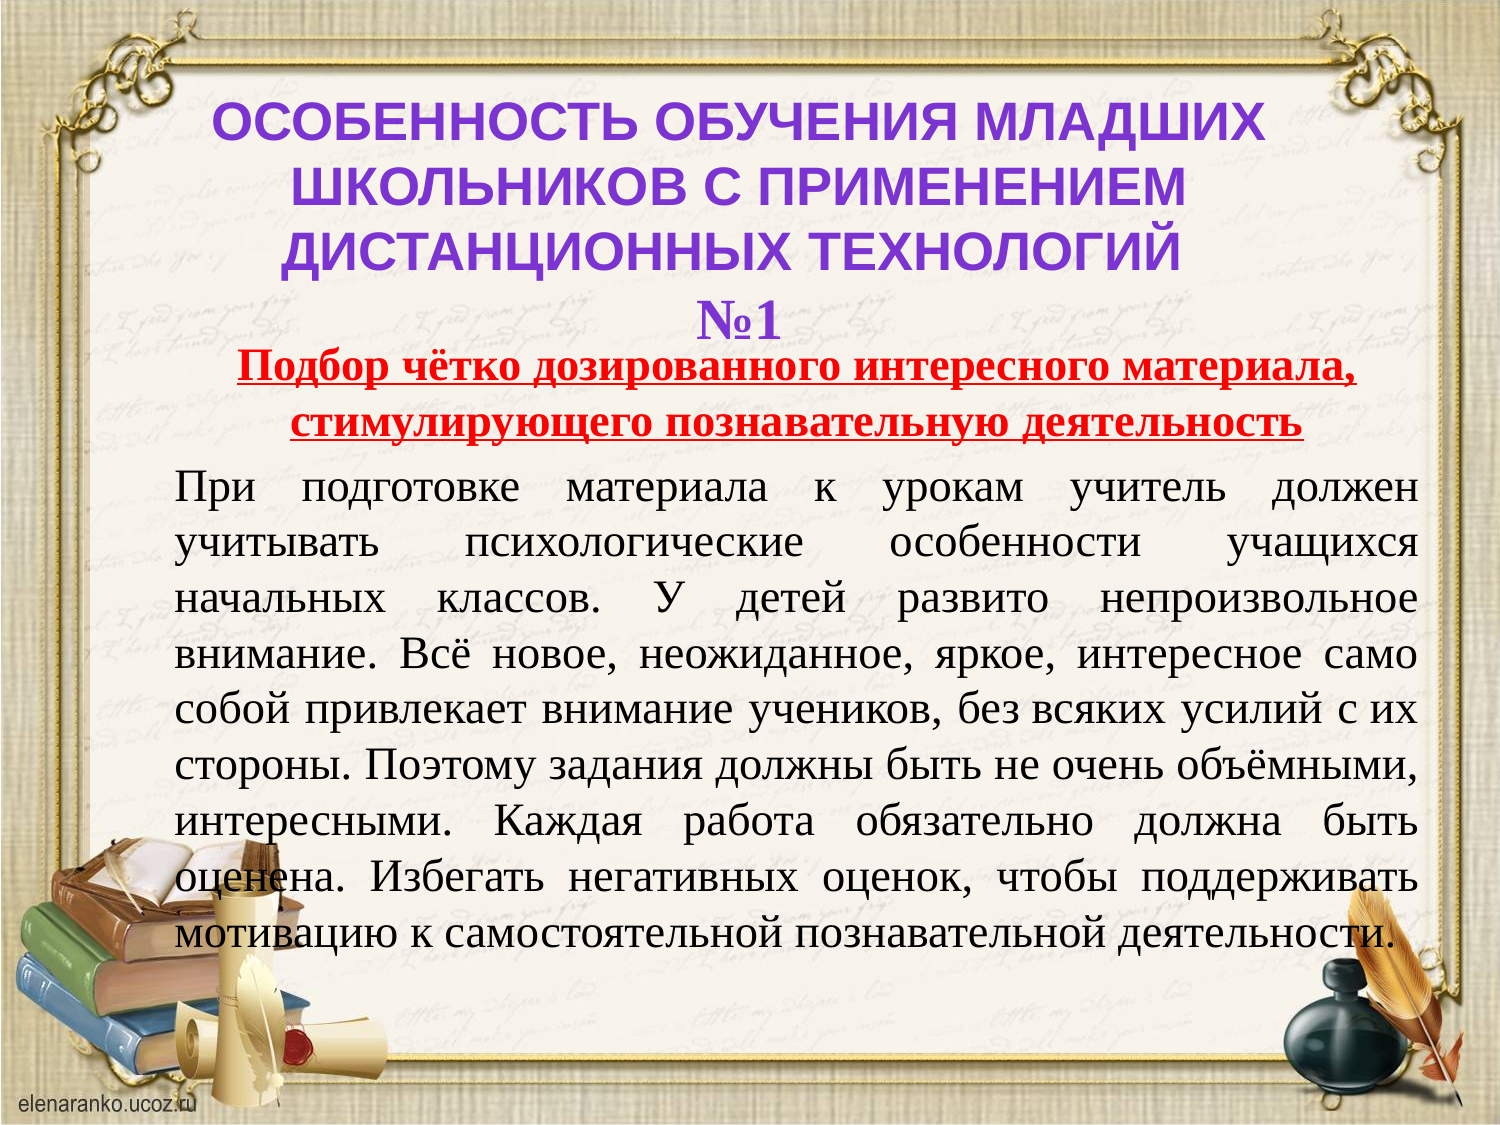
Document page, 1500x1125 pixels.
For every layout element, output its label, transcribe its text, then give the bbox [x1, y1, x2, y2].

list Подбор чётко дозированного интересного материала, стимулирующего познавательную деятельность При подготовке материала к урокам учитель должен учитывать психологические особенности учащихся начальных классов. У детей развито непроизвольное внимание. Всё новое, неожиданное, яркое, интересное само собой привлекает внимание учеников, без всяких усилий с их стороны. Поэтому задания должны быть не очень объёмными, интересными. Каждая работа обязательно должна быть оценена. Избегать негативных оценок, чтобы поддерживать мотивацию к самостоятельной познавательной деятельности. [159, 326, 1436, 1017]
title Особенность обучения младших школьников с применением дистанционных технологий №1 [64, 125, 1415, 313]
picture [0, 0, 1500, 1125]
